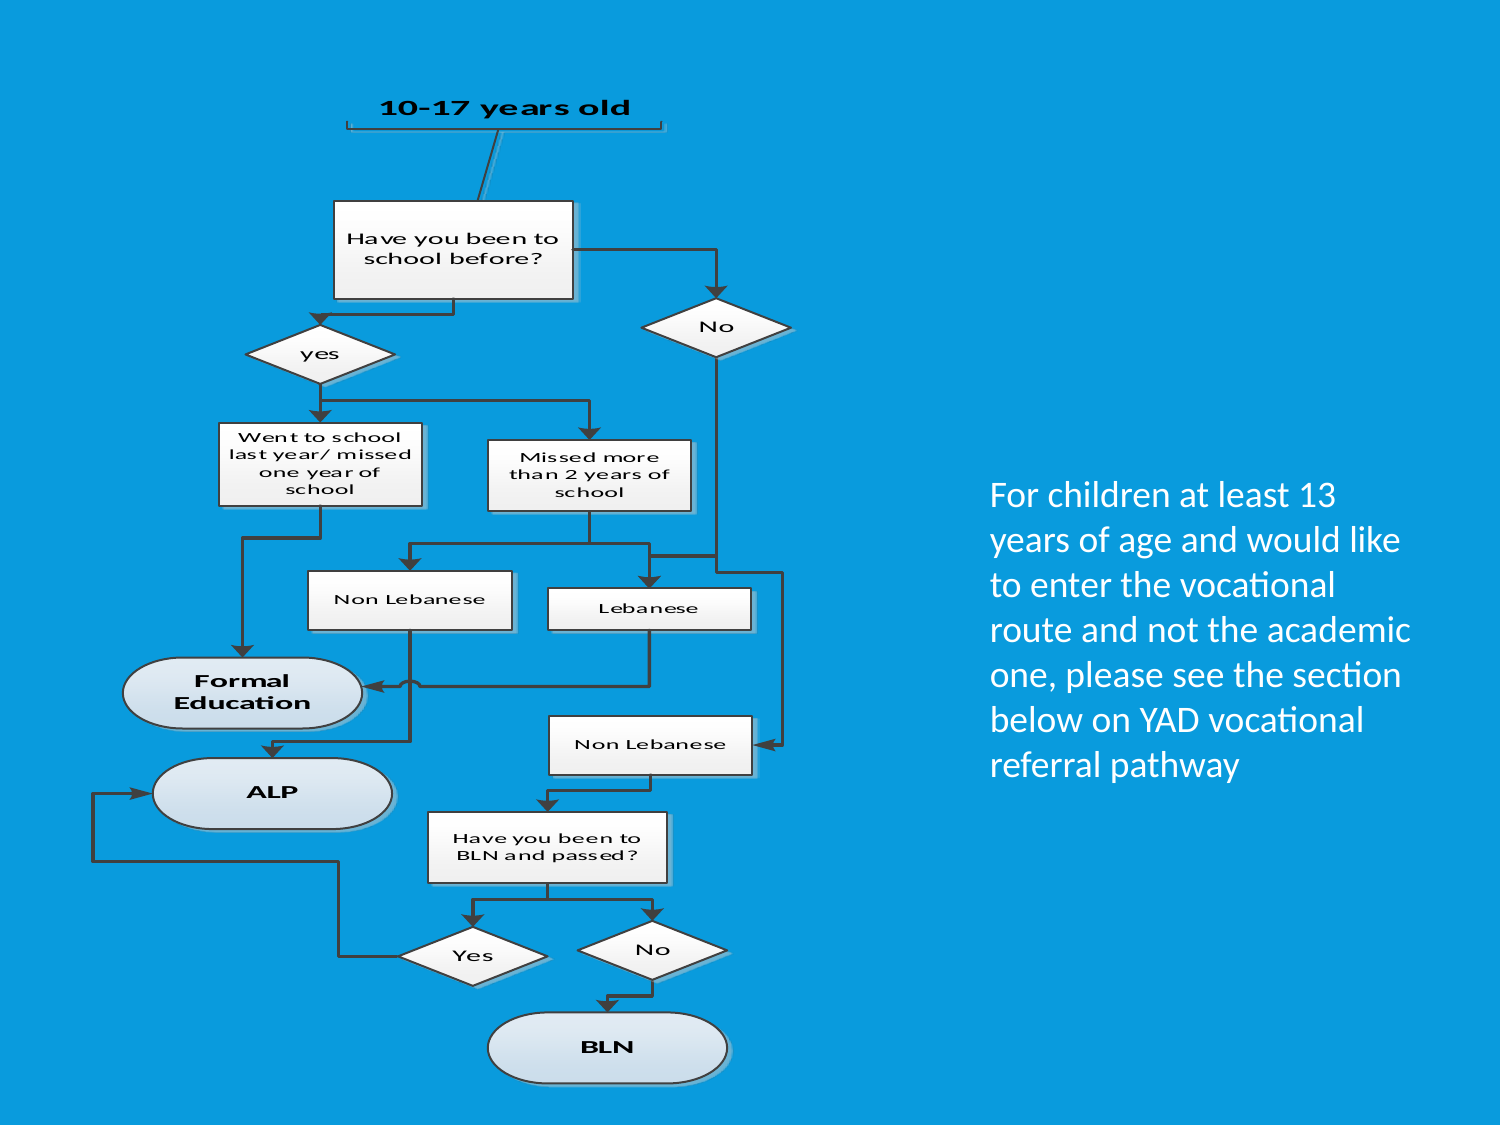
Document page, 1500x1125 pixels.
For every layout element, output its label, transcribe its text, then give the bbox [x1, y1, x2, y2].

text_box For children at least 13 years of age and would like to enter the vocational route and not the academic one, please see the section below on YAD vocational referral pathway [975, 462, 1429, 793]
picture [92, 195, 795, 1087]
